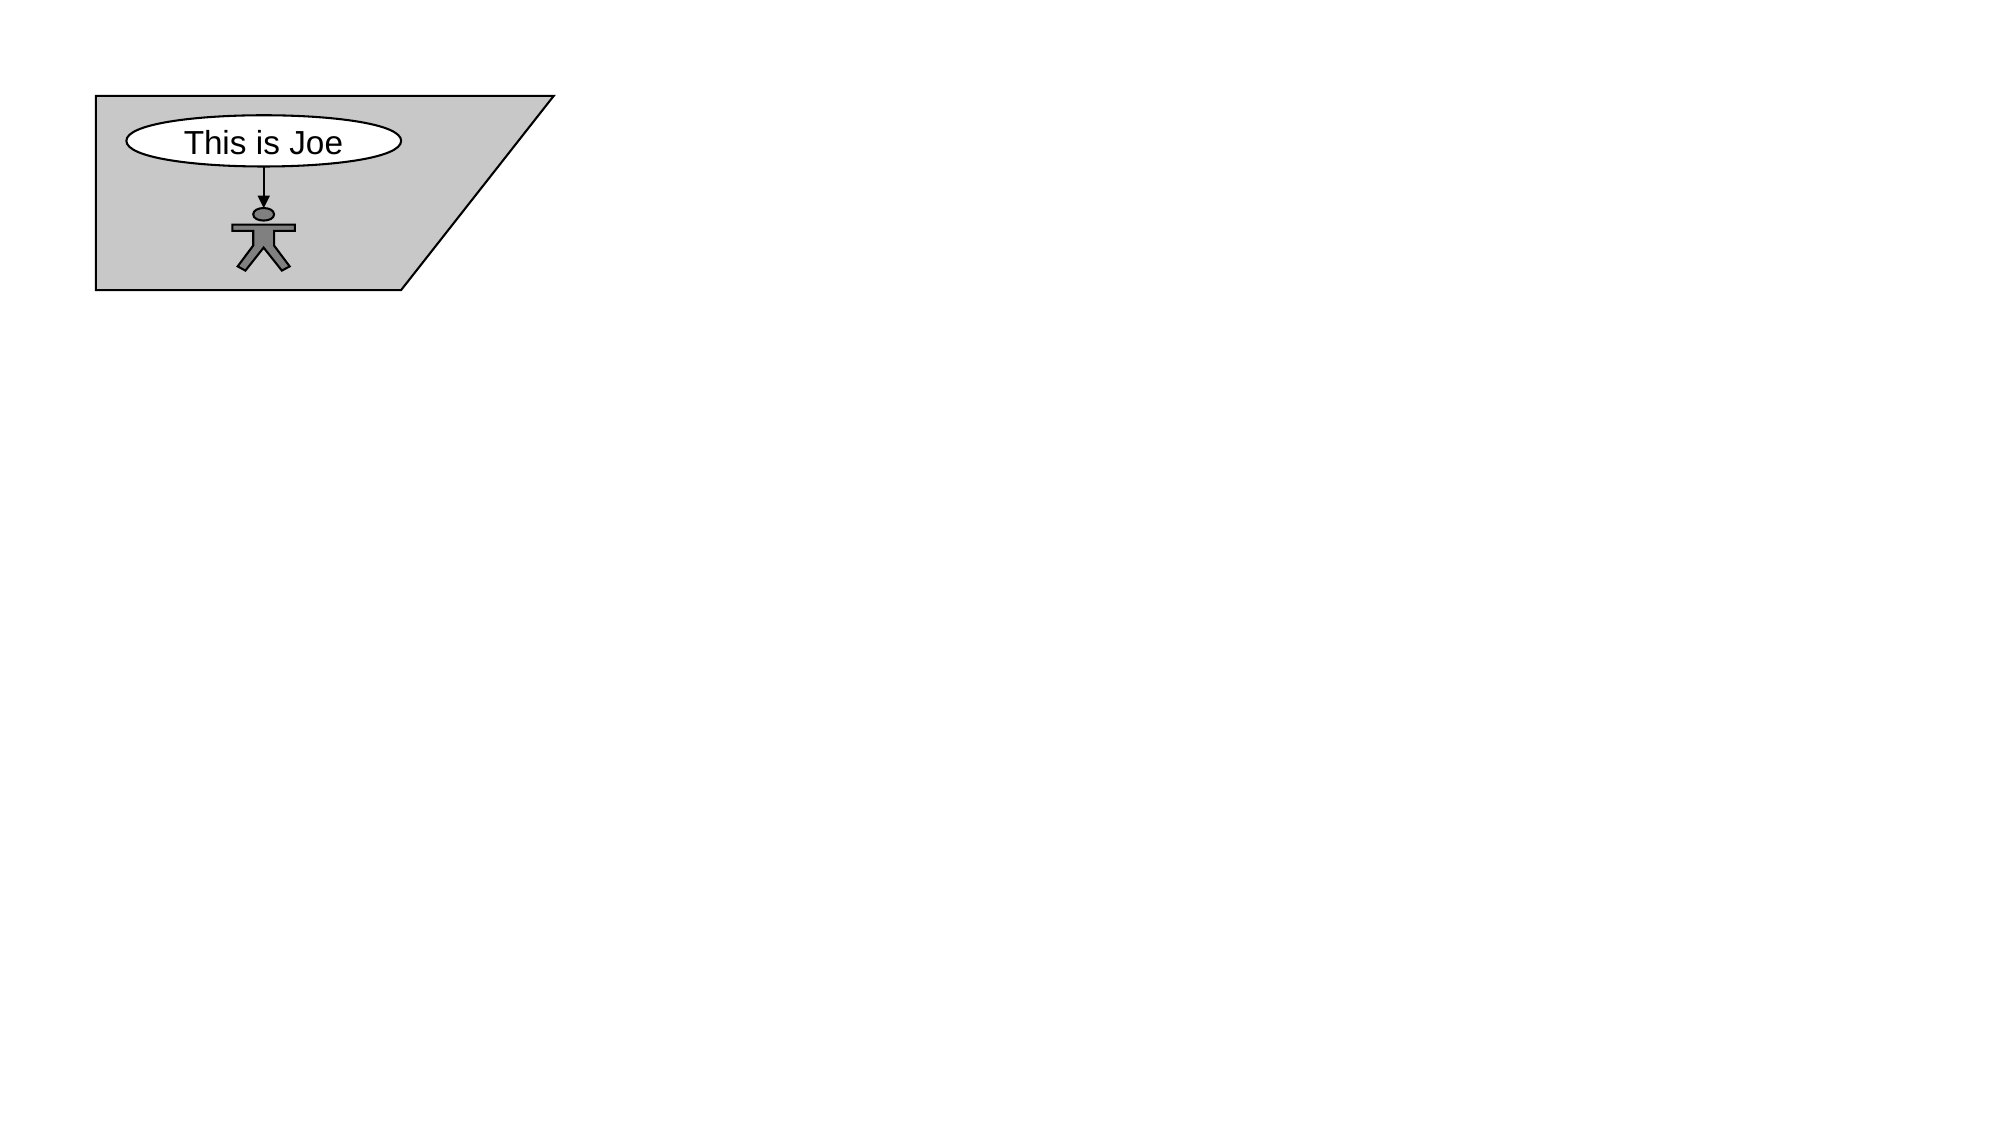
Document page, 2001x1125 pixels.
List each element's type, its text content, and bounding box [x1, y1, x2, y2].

text_box This is Joe [177, 117, 350, 164]
text_box [95, 95, 555, 291]
text_box [252, 207, 275, 222]
text_box [195, 164, 332, 168]
text_box [350, 119, 402, 162]
text_box [74, 74, 575, 313]
text_box [125, 119, 177, 162]
text_box [231, 224, 296, 272]
